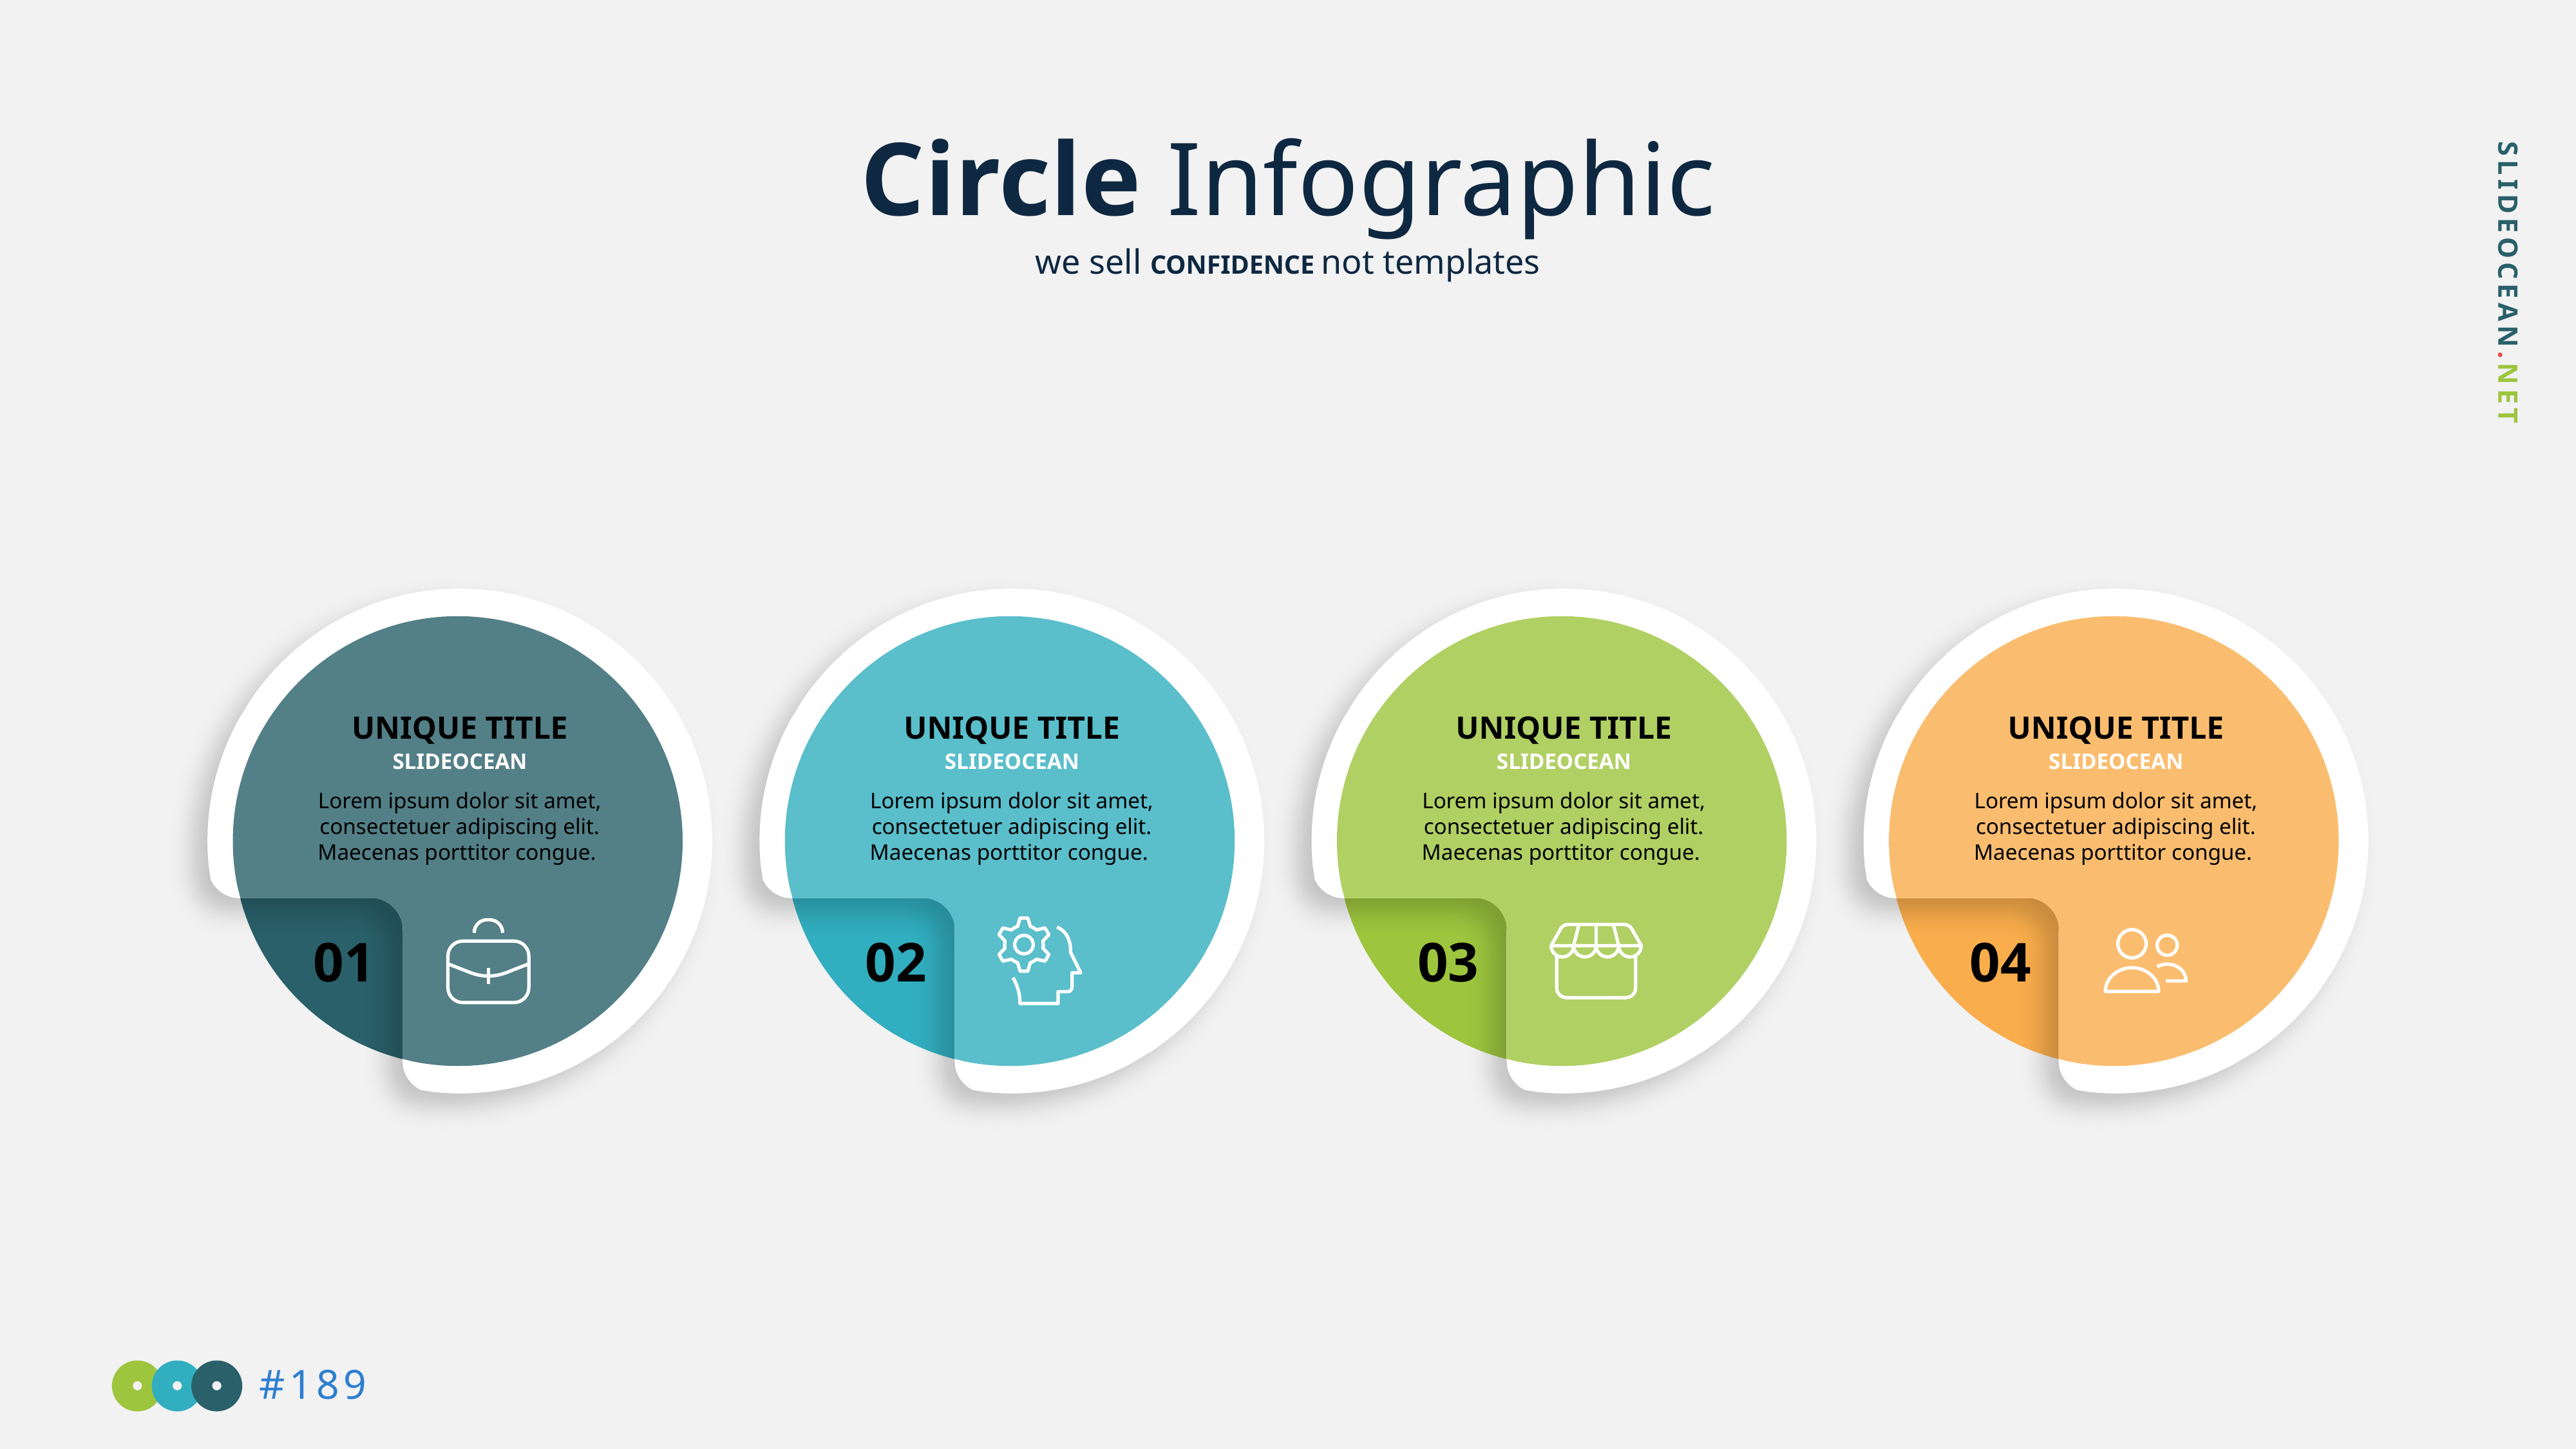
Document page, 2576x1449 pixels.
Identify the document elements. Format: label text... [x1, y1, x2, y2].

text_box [1863, 588, 2369, 1094]
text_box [303, 702, 617, 871]
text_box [1406, 702, 1721, 871]
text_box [207, 588, 713, 1094]
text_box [759, 588, 1265, 1094]
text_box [1311, 588, 1817, 1094]
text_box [855, 702, 1170, 871]
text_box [1958, 702, 2273, 871]
text_box Circle Infographic [851, 110, 1725, 241]
text_box #189 [259, 1359, 402, 1408]
text_box we sell CONFIDENCE not templates [1026, 241, 1550, 285]
